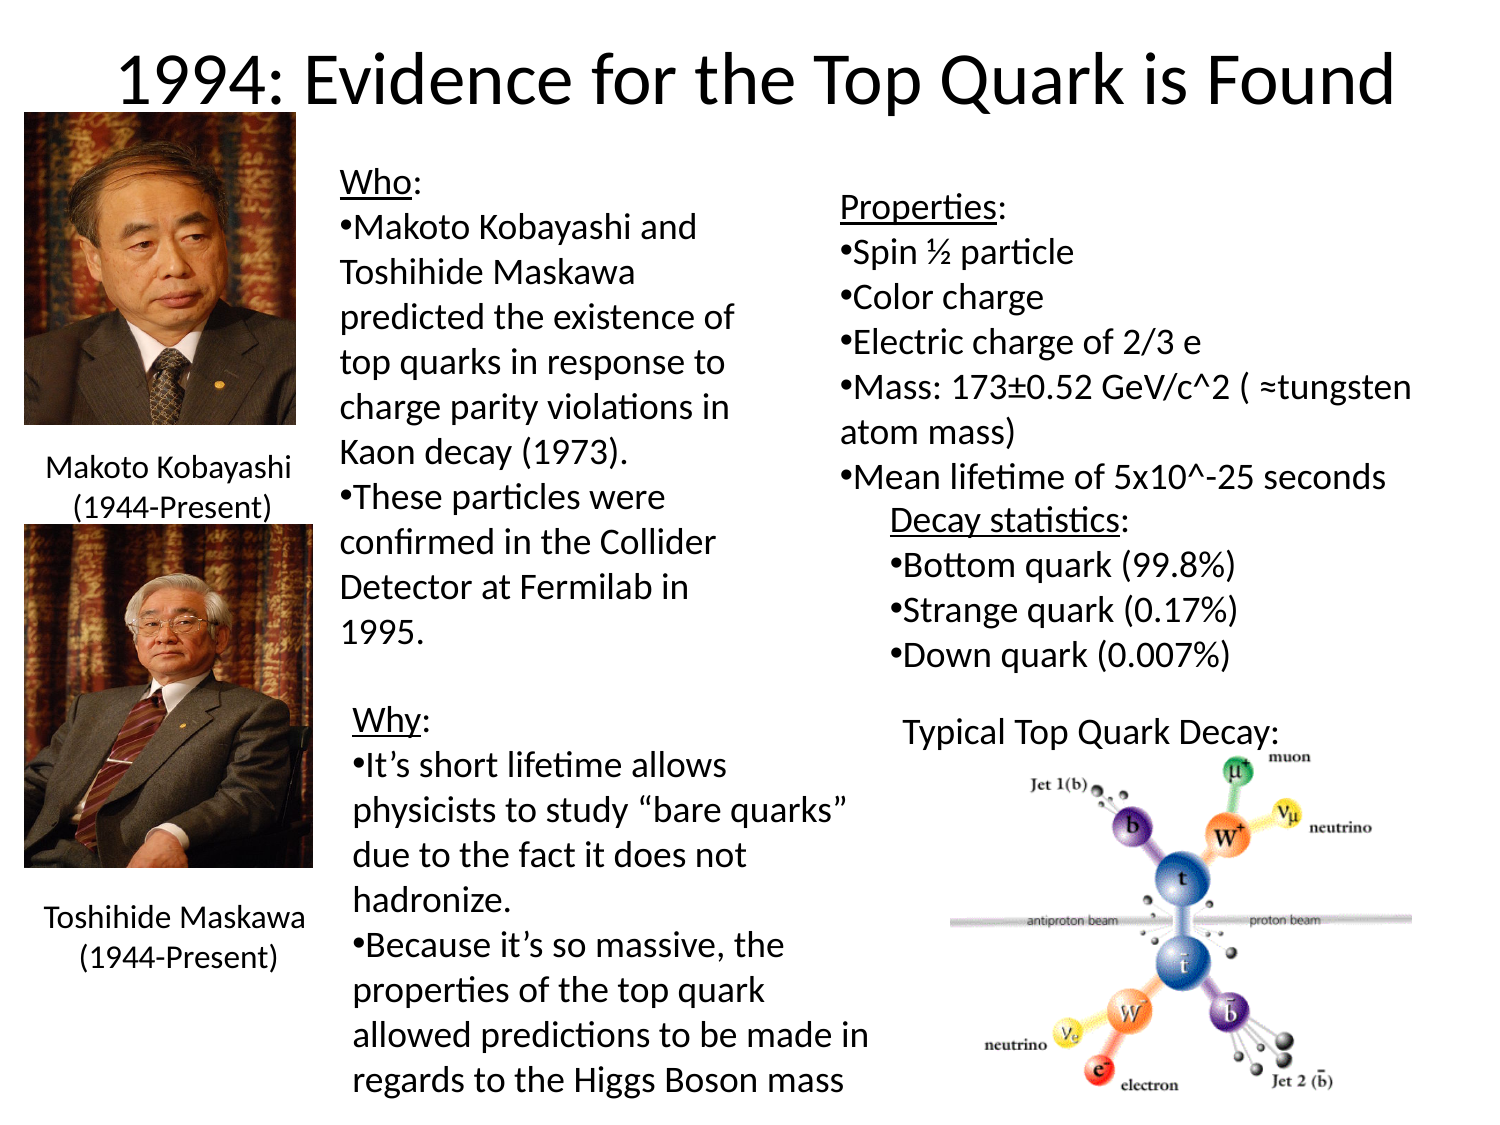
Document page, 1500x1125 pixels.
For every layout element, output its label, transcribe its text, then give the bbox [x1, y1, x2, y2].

title 1994: Evidence for the Top Quark is Found [37, 0, 1475, 150]
picture [949, 723, 1412, 1125]
text_box Toshihide Maskawa (1944-Present) [24, 887, 325, 982]
text_box Decay statistics: Bottom quark (99.8%) Strange quark (0.17%) Down quark (0.007%) [875, 487, 1288, 683]
text_box Why: It’s short lifetime allows physicists to study “bare quarks” due to the fact it does not hadronize. Because it’s so massive, the properties of the top quark allowed predictions to be made in regards to the Higgs Boson mass [337, 687, 888, 1108]
text_box Typical Top Quark Decay: [887, 699, 1300, 760]
picture [24, 524, 313, 868]
text_box Properties: Spin ½ particle Color charge Electric charge of 2/3 e Mass: 173±0.52 GeV/c^2 ( ≈tungsten atom mass) Mean lifetime of 5x10^-25 seconds [824, 174, 1438, 505]
text_box Who: Makoto Kobayashi and Toshihide Maskawa predicted the existence of top quarks in response to charge parity violations in Kaon decay (1973). These particles were confirmed in the Collider Detector at Fermilab in 1995. [324, 149, 788, 660]
picture [24, 112, 296, 426]
text_box Makoto Kobayashi (1944-Present) [24, 437, 313, 524]
